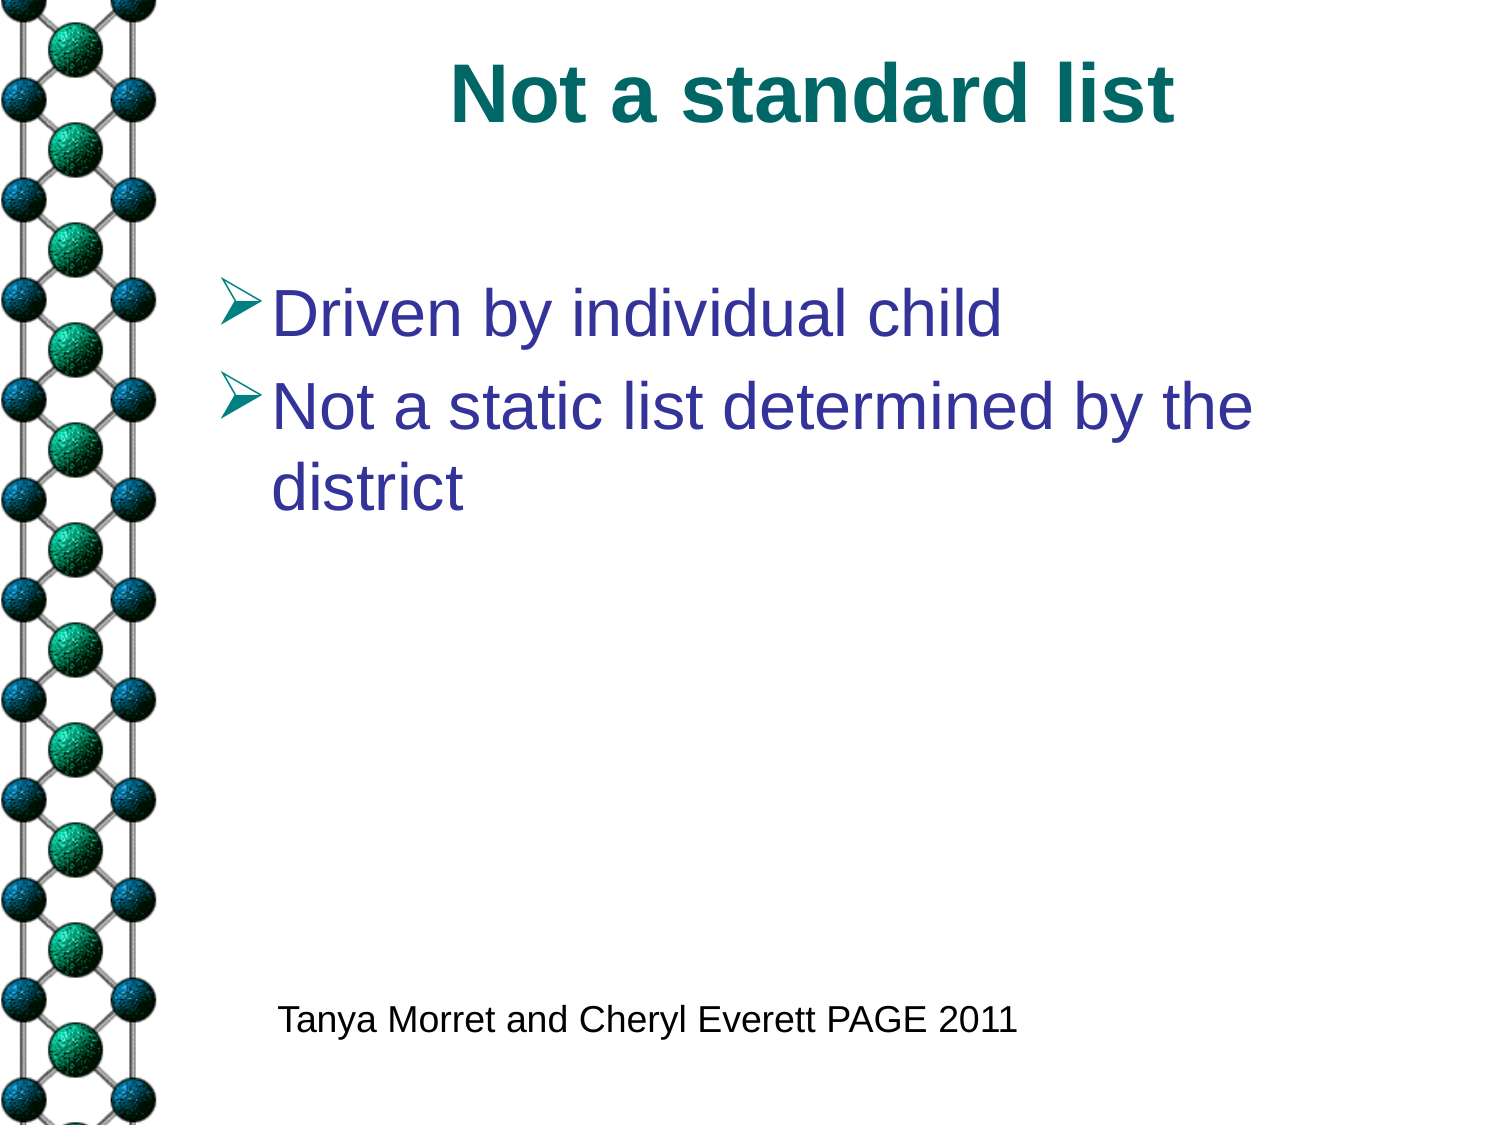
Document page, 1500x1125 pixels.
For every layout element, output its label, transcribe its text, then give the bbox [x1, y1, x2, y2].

picture [0, 0, 1500, 1125]
list Driven by individual child Not a static list determined by the district [199, 262, 1426, 1006]
text_box Tanya Morret and Cheryl Everett PAGE 2011 [262, 987, 1275, 1048]
title Not a standard list [199, 44, 1426, 233]
